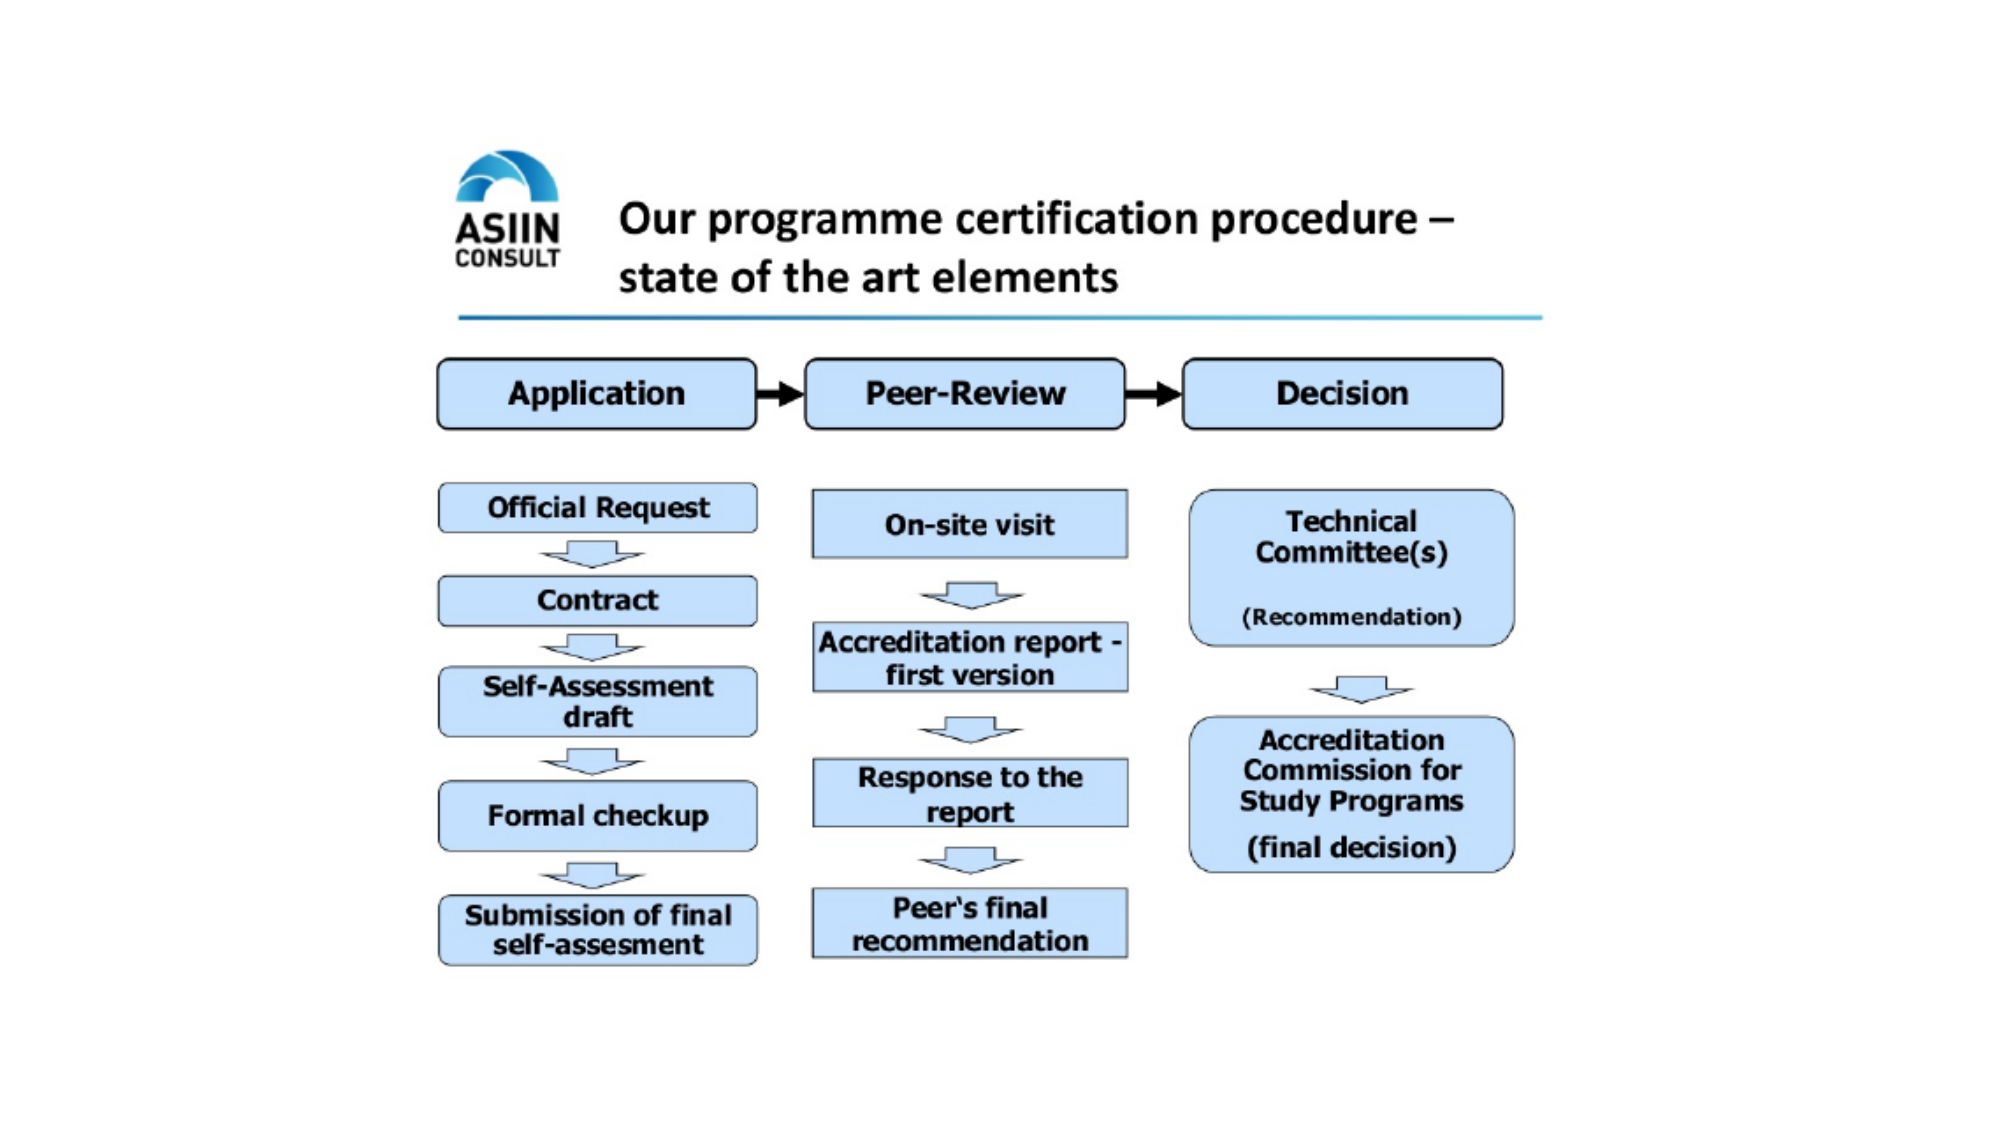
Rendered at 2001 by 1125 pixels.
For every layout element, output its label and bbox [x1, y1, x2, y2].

picture [405, 132, 1550, 979]
